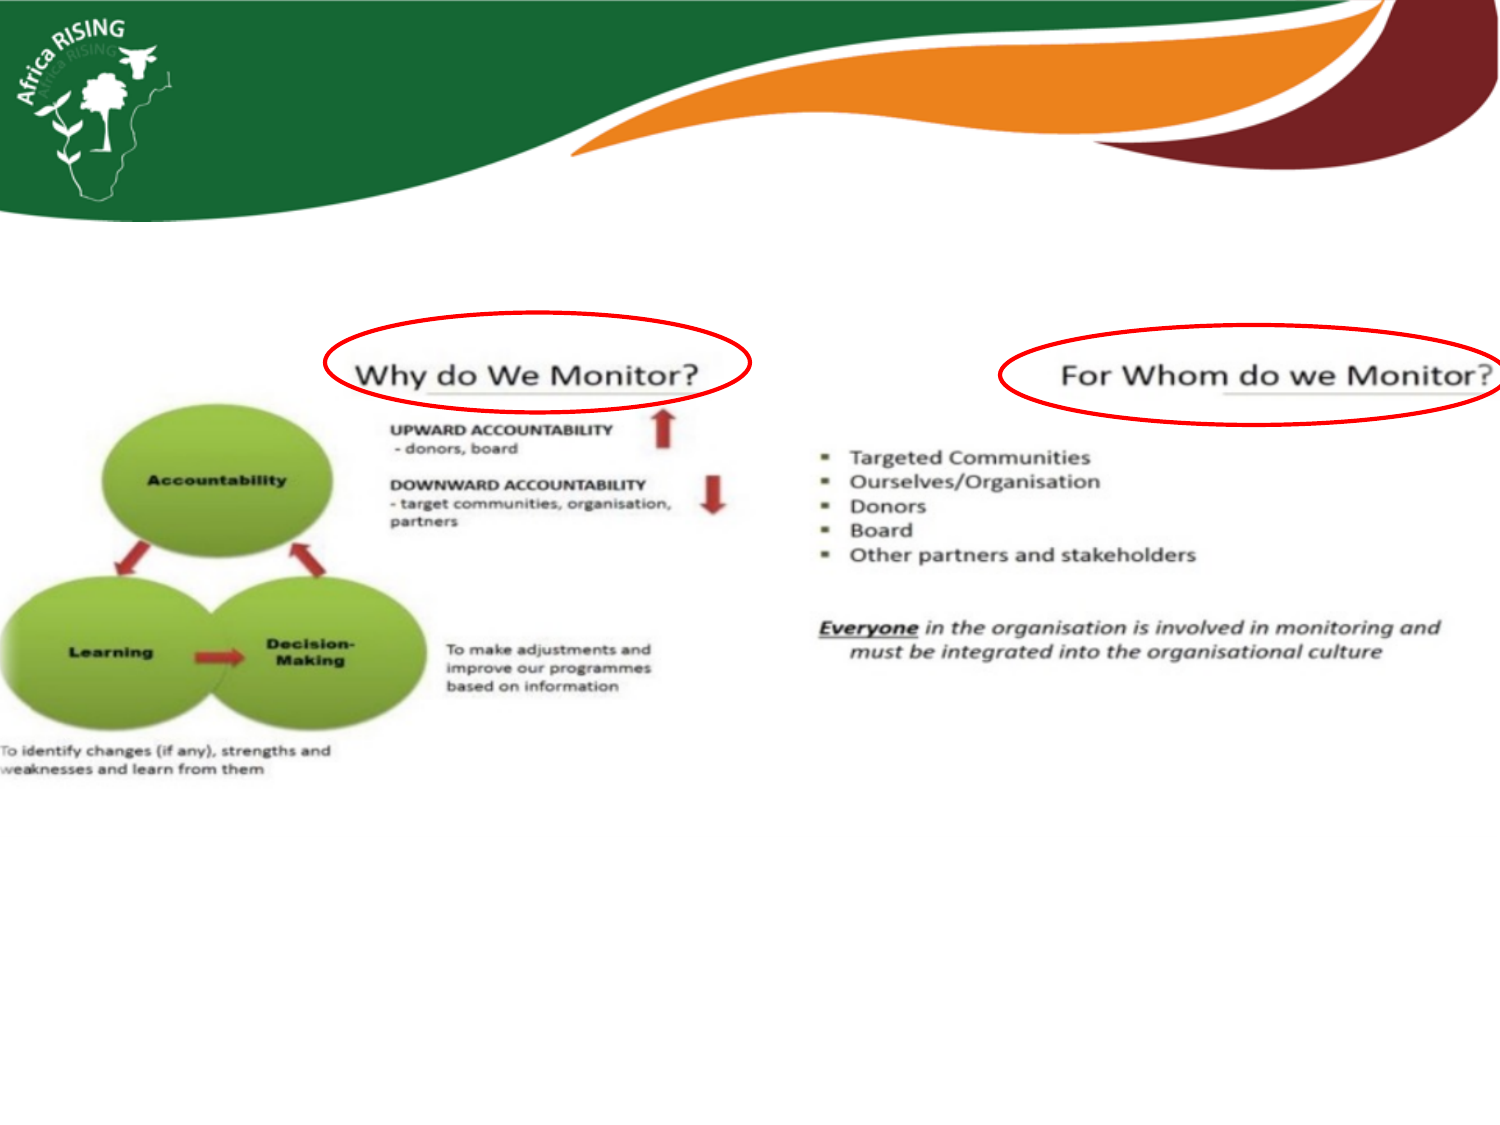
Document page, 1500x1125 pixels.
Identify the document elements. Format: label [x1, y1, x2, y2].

picture [0, 299, 1500, 838]
picture [0, 0, 1499, 222]
